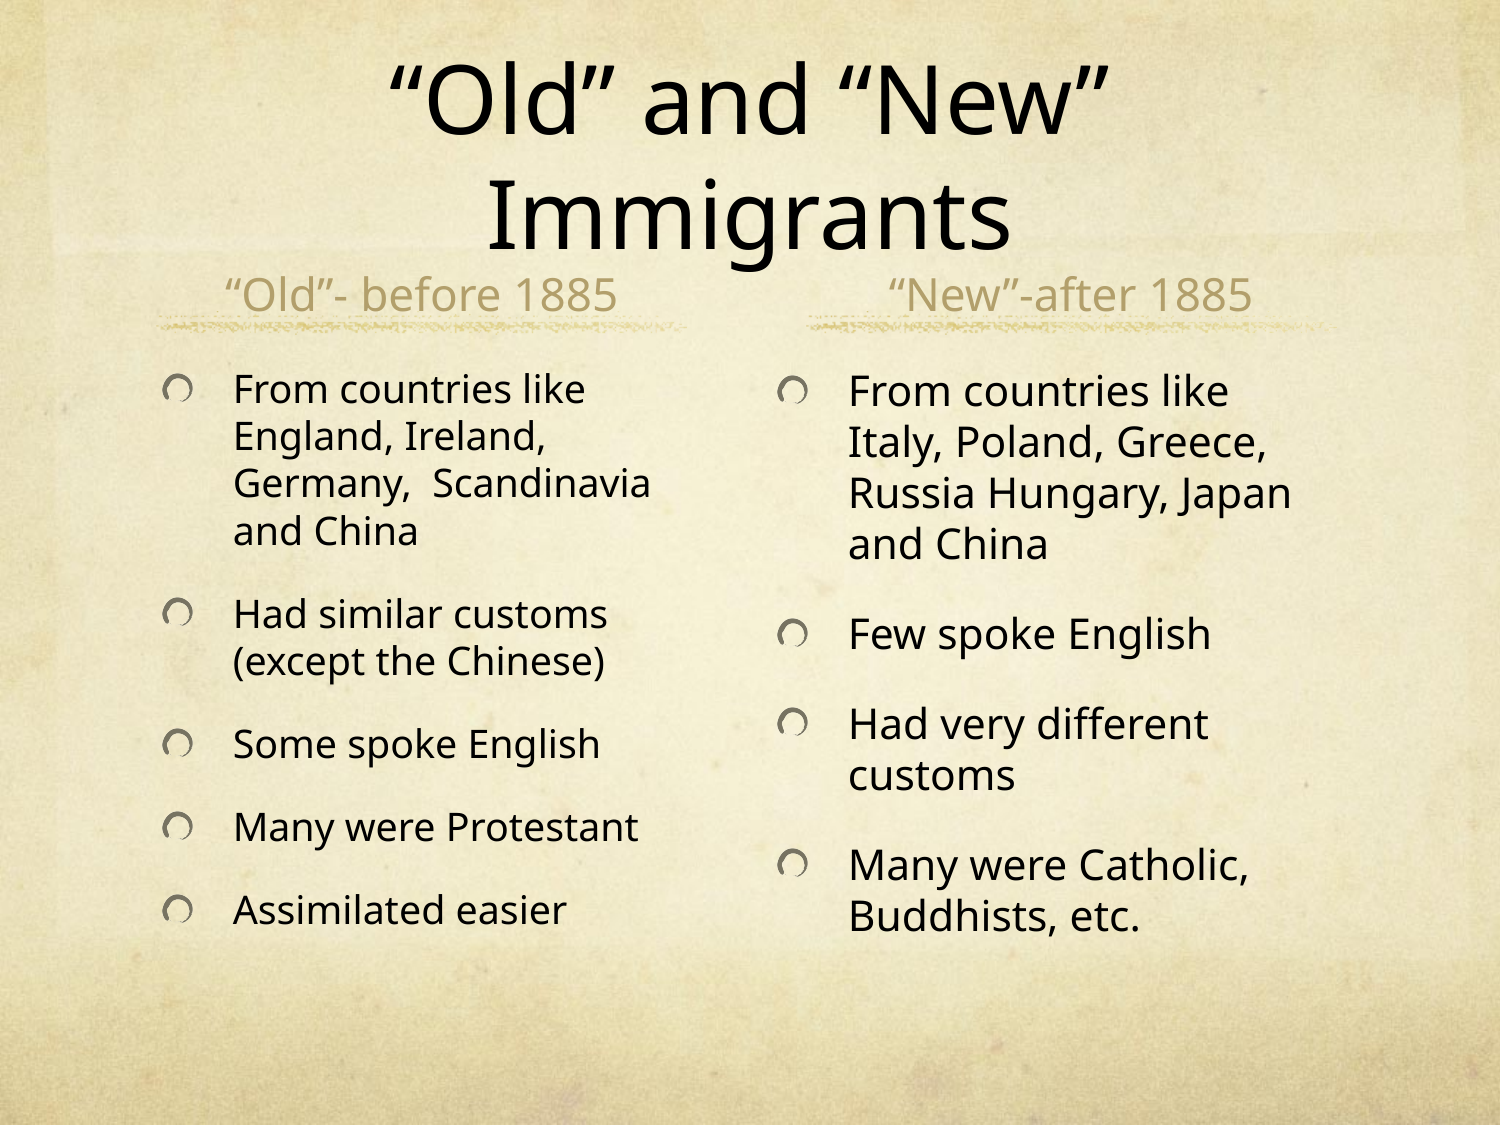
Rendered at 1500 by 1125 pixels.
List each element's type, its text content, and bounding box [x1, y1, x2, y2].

list “Old”- before 1885 [159, 232, 685, 329]
list “New”-after 1885 [808, 232, 1334, 329]
picture [0, 0, 1500, 1125]
list From countries like England, Ireland, Germany, Scandinavia and China Had similar customs (except the Chinese) Some spoke English Many were Protestant Assimilated easier [147, 356, 733, 950]
list From countries like Italy, Poland, Greece, Russia Hungary, Japan and China Few spoke English Had very different customs Many were Catholic, Buddhists, etc. [762, 356, 1348, 950]
title “Old” and “New” Immigrants [150, 82, 1350, 225]
